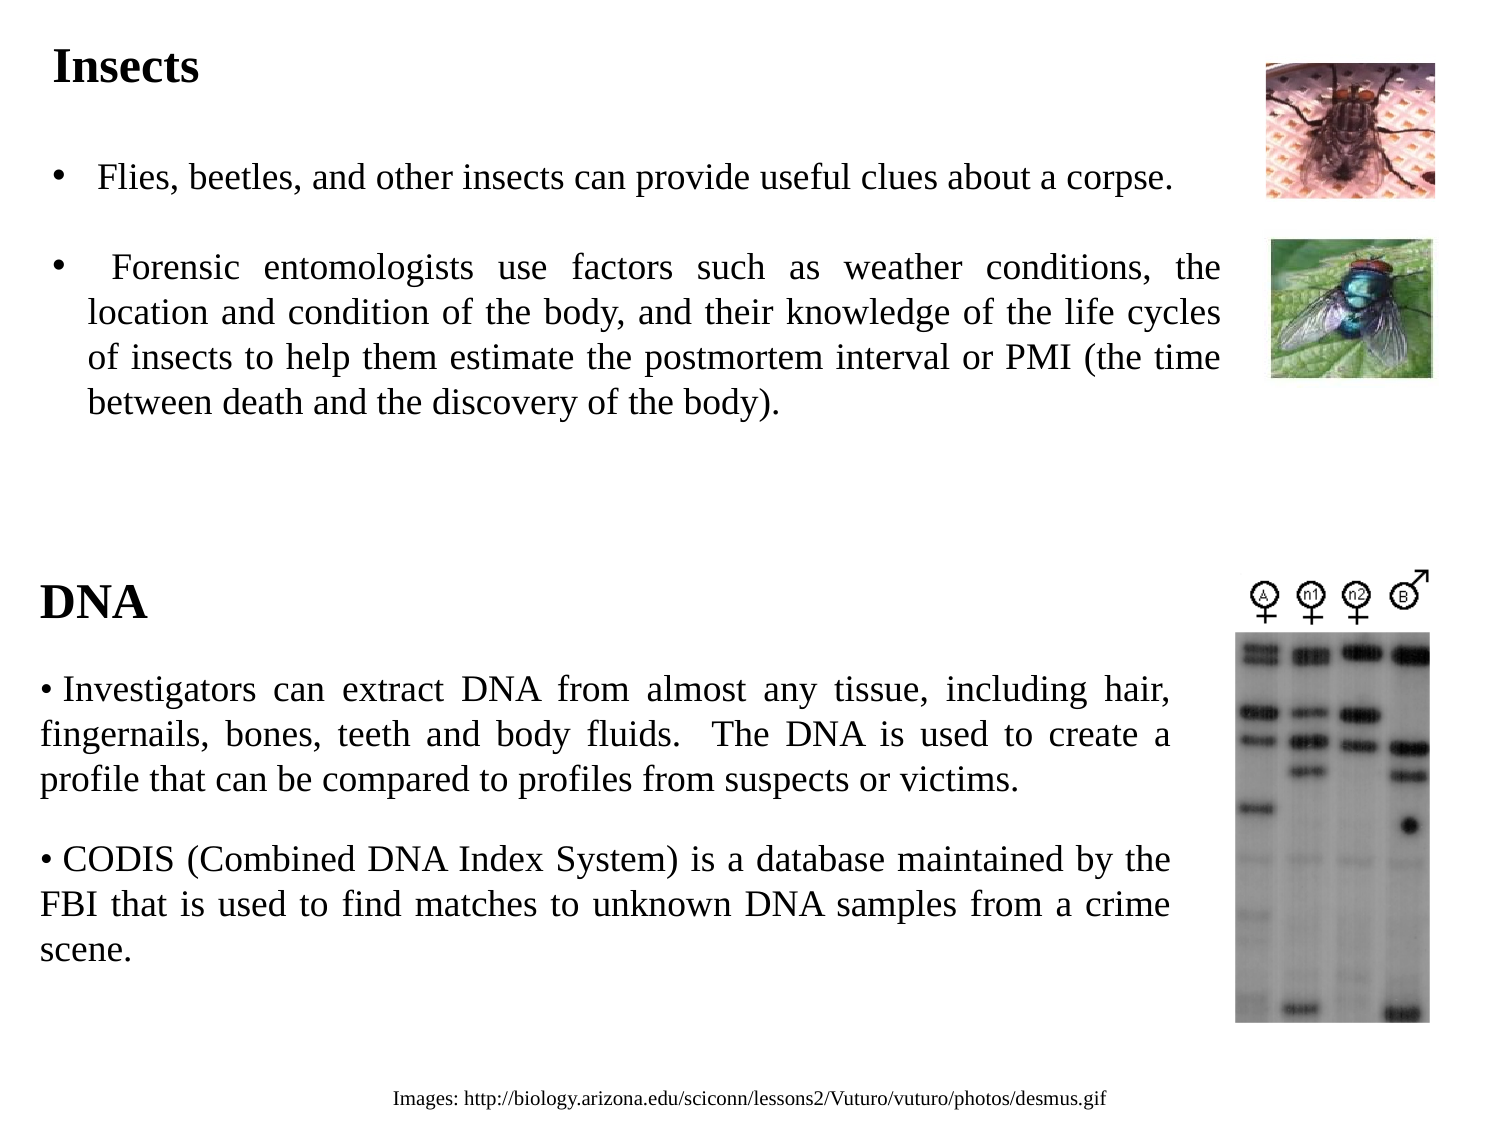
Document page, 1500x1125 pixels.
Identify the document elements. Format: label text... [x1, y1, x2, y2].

picture [1262, 229, 1439, 388]
picture [1265, 54, 1436, 202]
picture [1224, 560, 1451, 1038]
text_box DNA • Investigators can extract DNA from almost any tissue, including hair, fingernails, bones, teeth and body fluids. The DNA is used to create a profile that can be compared to profiles from suspects or victims. • CODIS (Combined DNA Index System) is a database maintained by the FBI that is used to find matches to unknown DNA samples from a crime scene. [24, 561, 1188, 977]
text_box Images: http://biology.arizona.edu/sciconn/lessons2/Vuturo/vuturo/photos/desmus.gif [0, 1077, 1500, 1118]
text_box Insects Flies, beetles, and other insects can provide useful clues about a corpse. Forensic entomologists use factors such as weather conditions, the location and condition of the body, and their knowledge of the life cycles of insects to help them estimate the postmortem interval or PMI (the time between death and the discovery of the body). [37, 24, 1238, 475]
